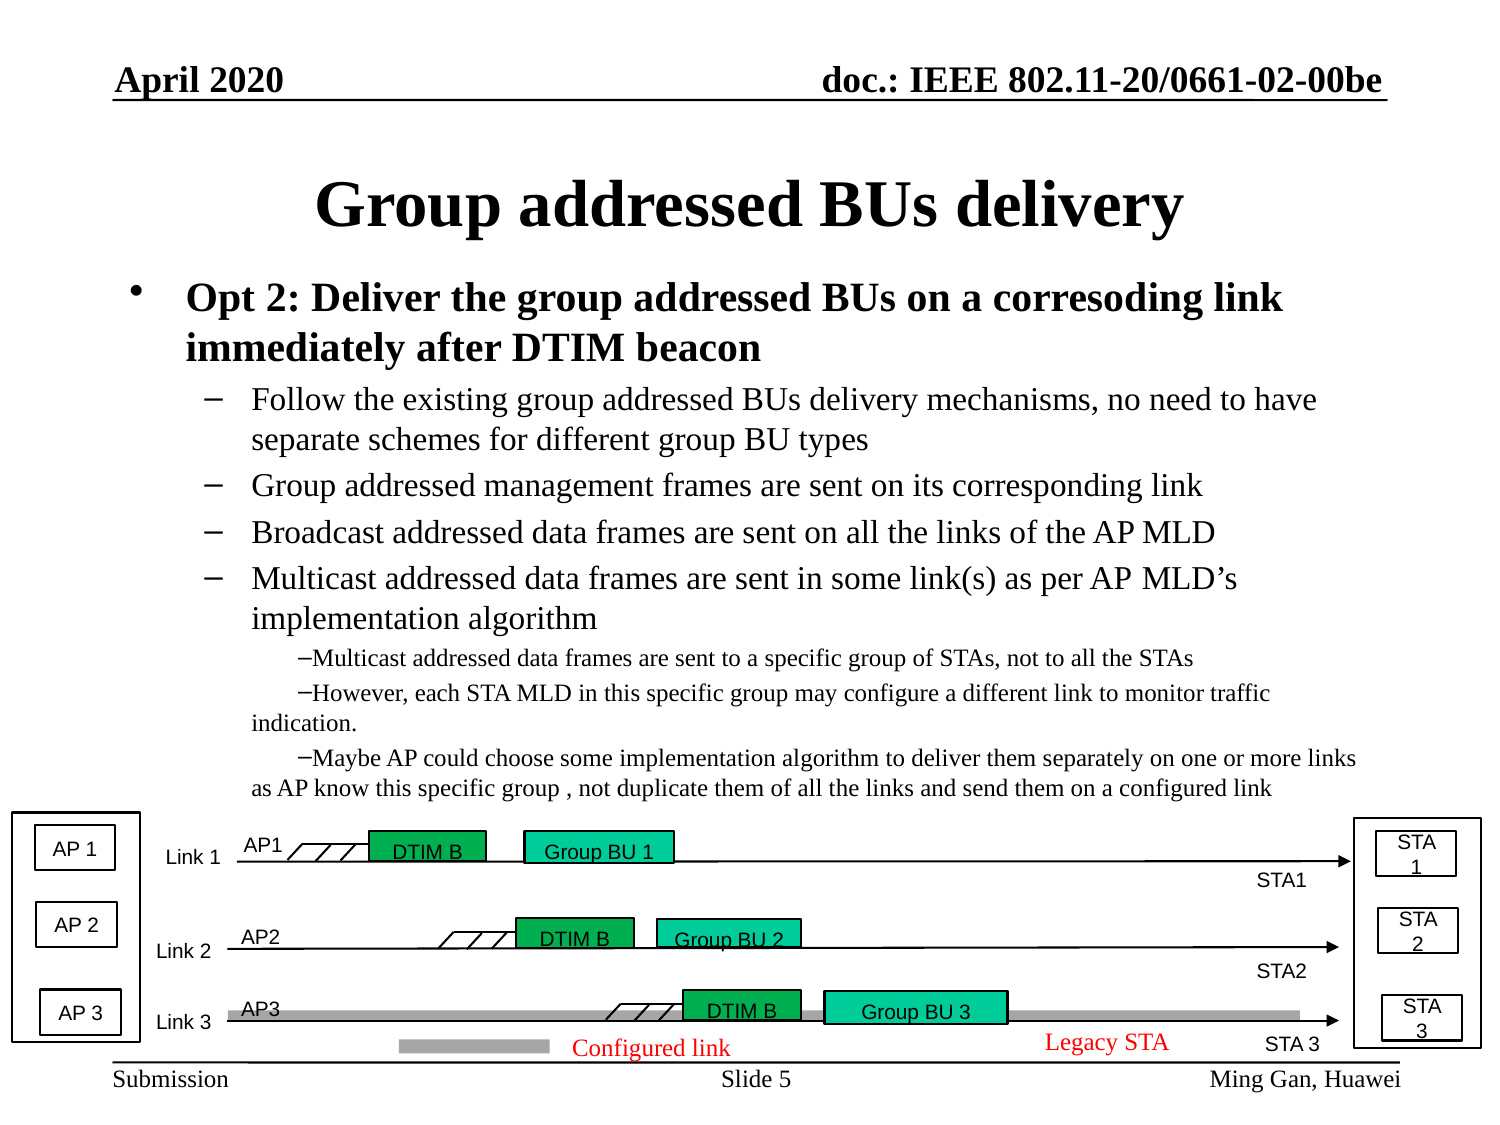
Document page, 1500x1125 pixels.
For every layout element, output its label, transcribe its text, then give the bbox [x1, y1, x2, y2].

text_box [12, 812, 1482, 1063]
slide_number Slide 5 [712, 1071, 800, 1093]
footer Ming Gan, Huawei [1206, 1071, 1402, 1093]
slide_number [114, 54, 286, 101]
list Opt 2: Deliver the group addressed BUs on a corresoding link immediately after DTIM beacon Follow the existing group addressed BUs delivery mechanisms, no need to have separate schemes for different group BU types Group addressed management frames are sent on its corresponding link Broadcast addressed data frames are sent on all the links of the AP MLD Multicast addressed data frames are sent in some link(s) as per AP MLD’s implementation algorithm Multicast addressed data frames are sent to a specific group of STAs, not to all the STAs However, each STA MLD in this specific group may configure a different link to monitor traffic indication. Maybe AP could choose some implementation algorithm to deliver them separately on one or more links as AP know this specific group , not duplicate them of all the links and send them on a configured link [114, 262, 1390, 810]
title Group addressed BUs delivery [112, 112, 1388, 288]
